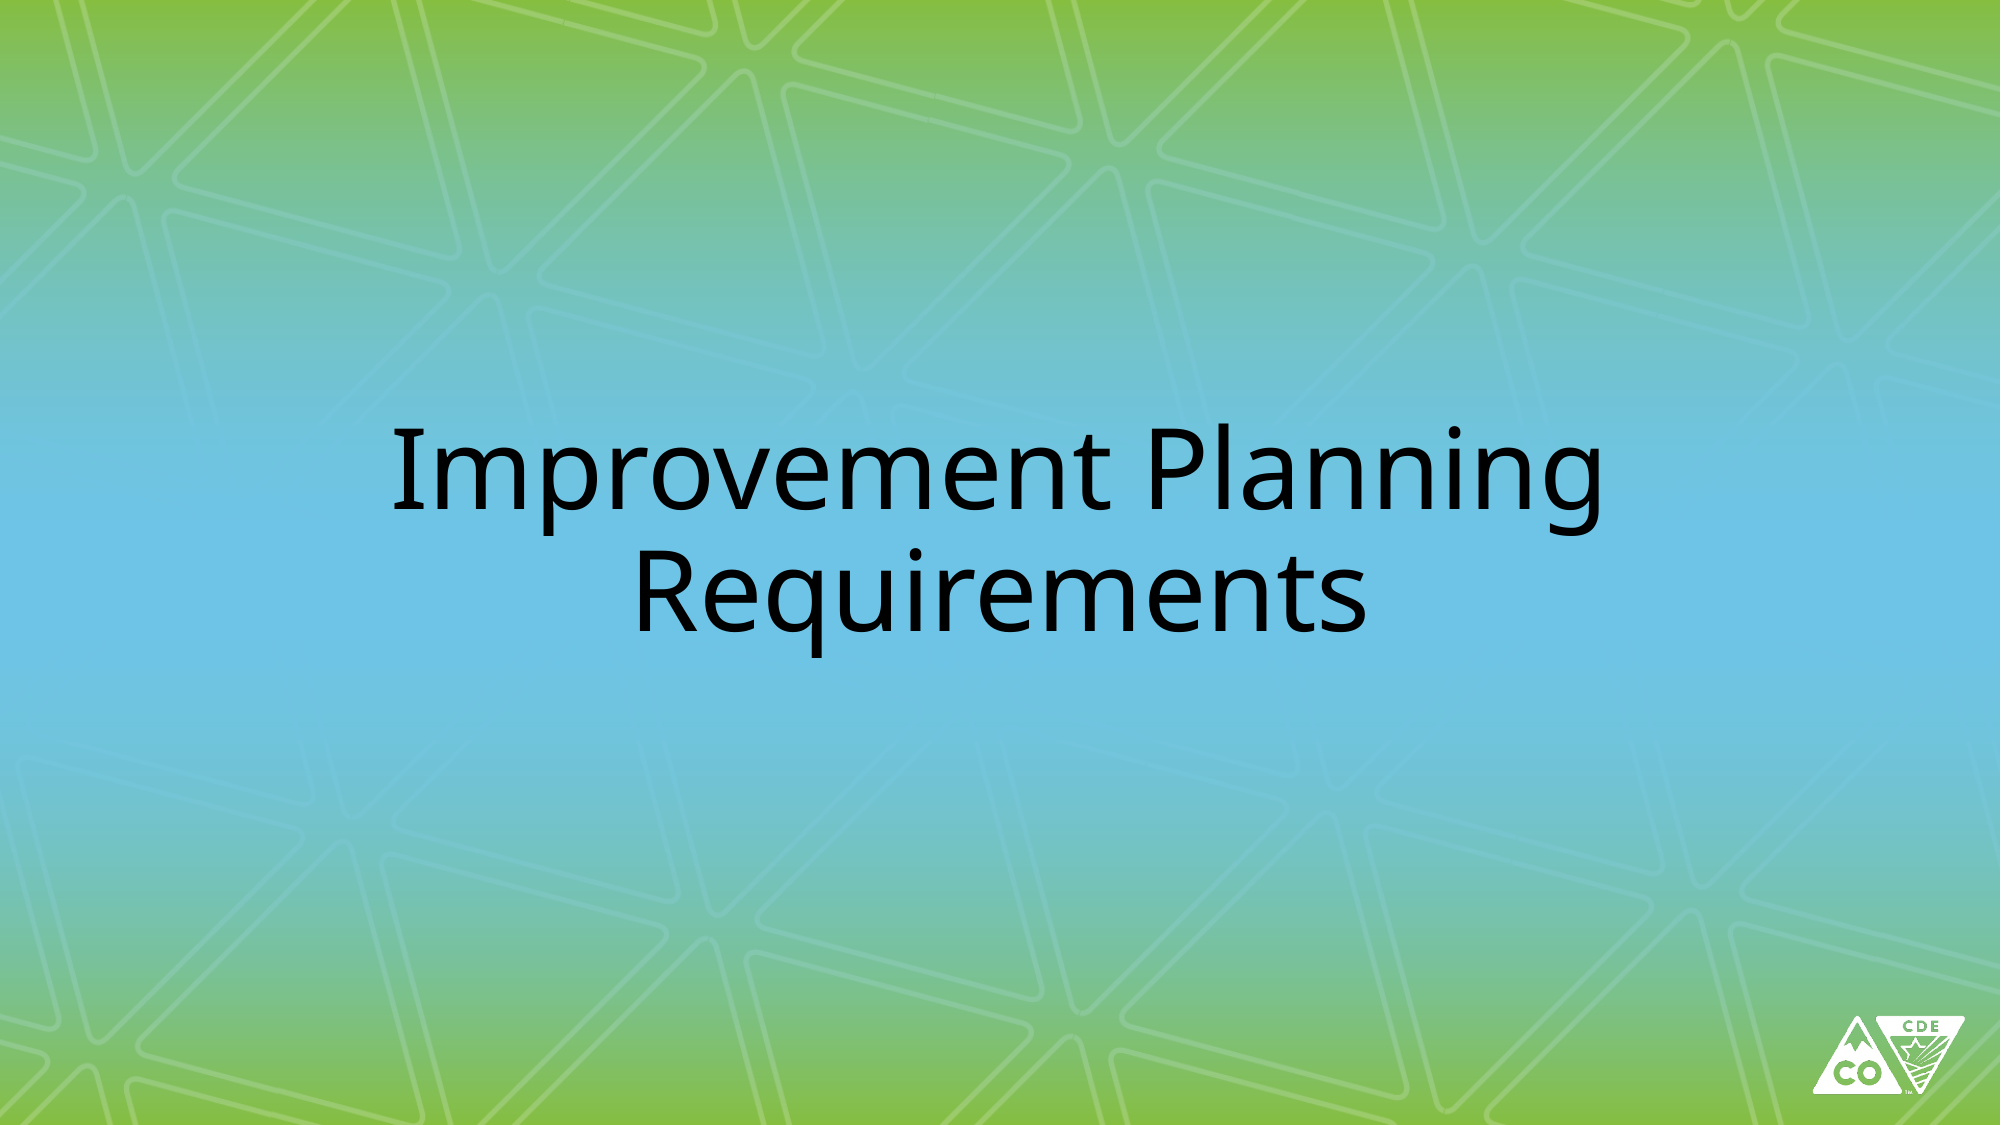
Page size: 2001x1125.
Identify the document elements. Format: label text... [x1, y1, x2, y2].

title Improvement Planning Requirements [150, 338, 1850, 730]
picture [0, 0, 2000, 1125]
